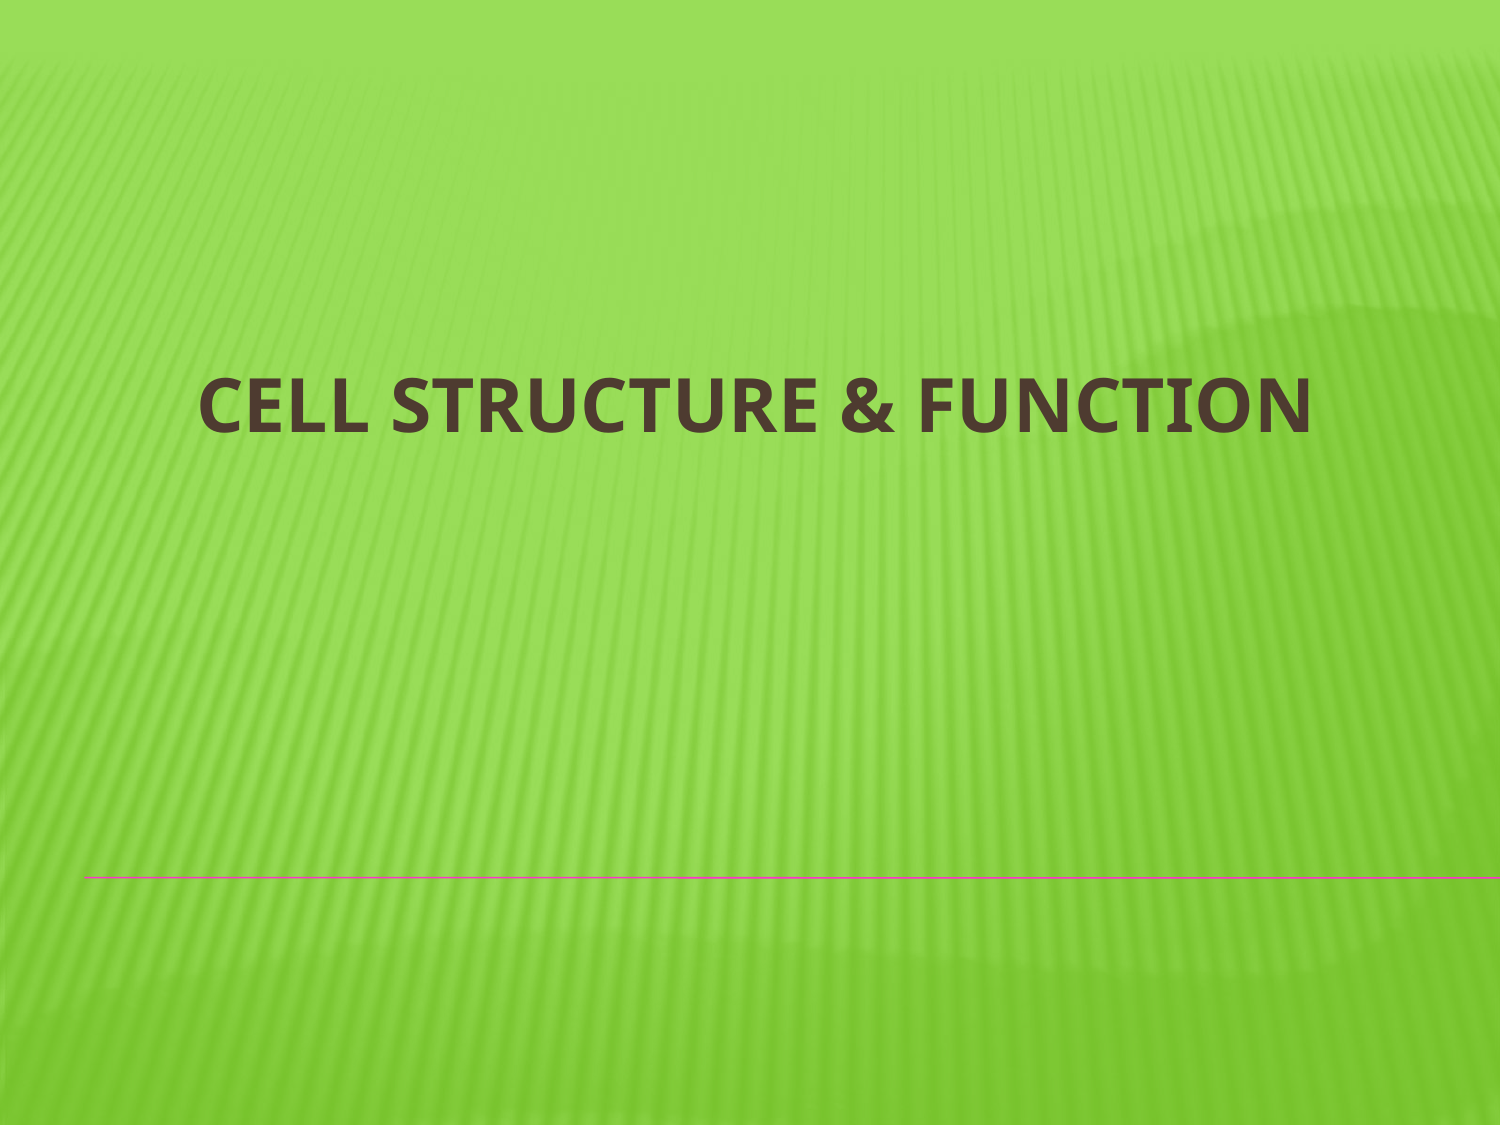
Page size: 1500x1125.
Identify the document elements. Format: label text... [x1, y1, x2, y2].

title CELL structure & function [62, 350, 1450, 525]
